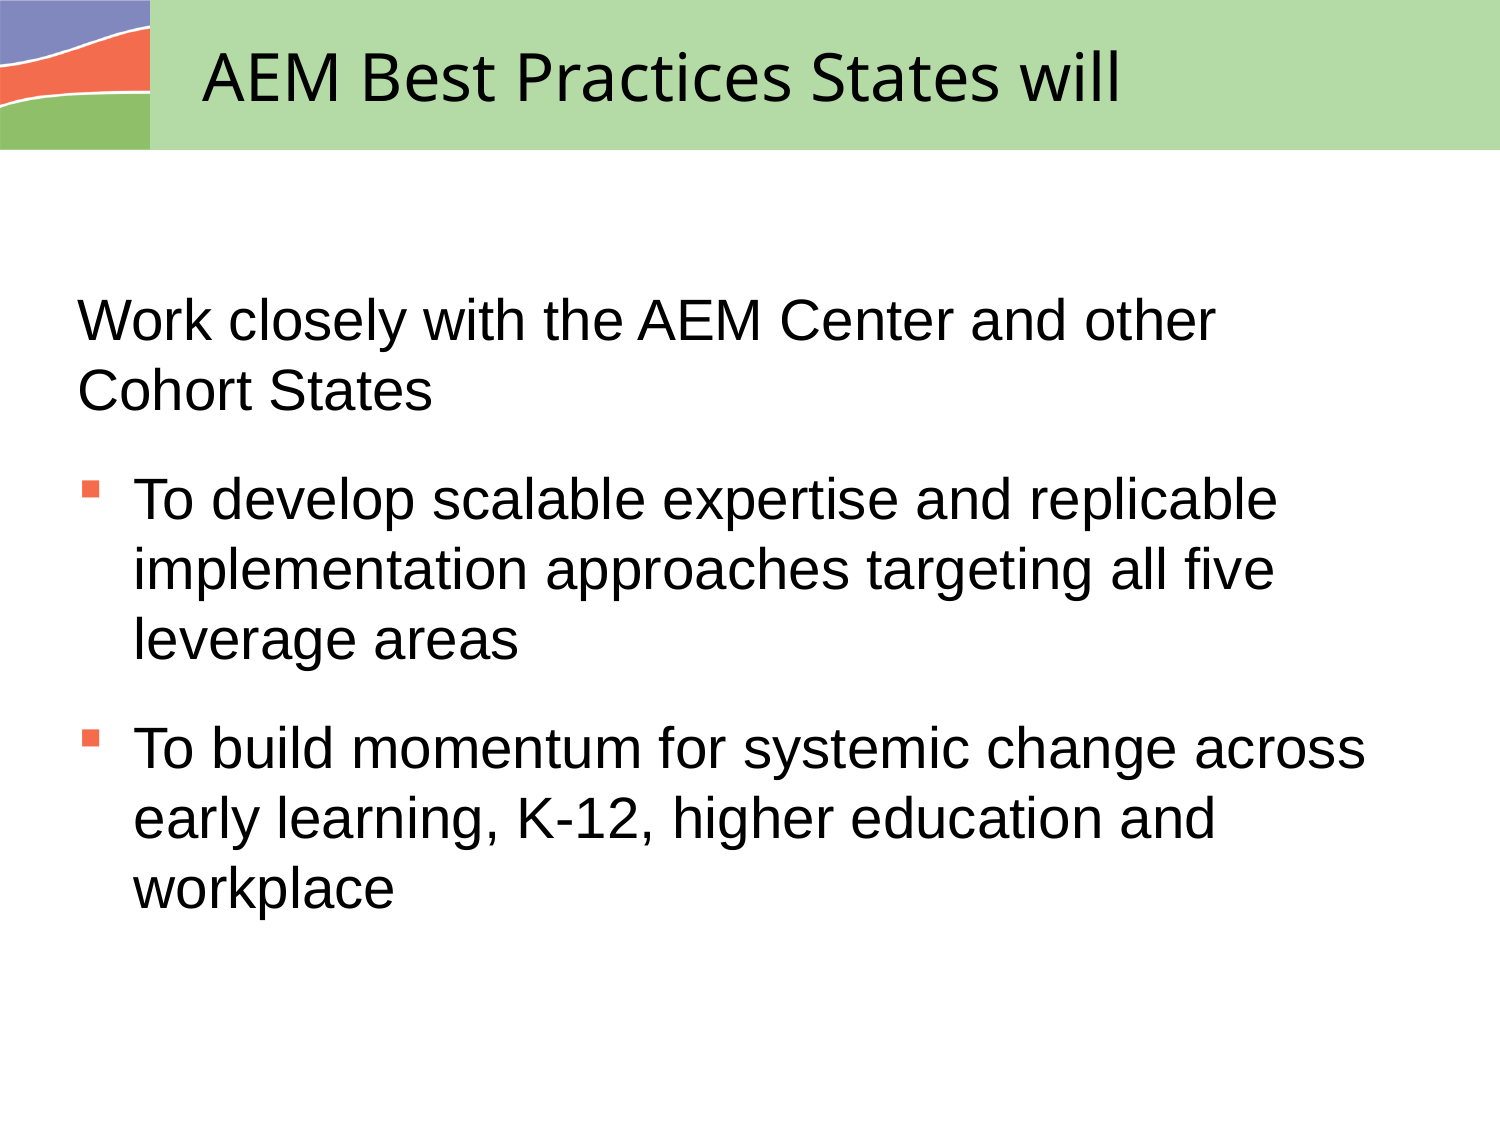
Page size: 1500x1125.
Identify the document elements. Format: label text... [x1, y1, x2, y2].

picture [0, 0, 149, 150]
list Work closely with the AEM Center and other Cohort States To develop scalable expertise and replicable implementation approaches targeting all five leverage areas To build momentum for systemic change across early learning, K-12, higher education and workplace [62, 274, 1413, 963]
title AEM Best Practices States will [149, 0, 1500, 151]
